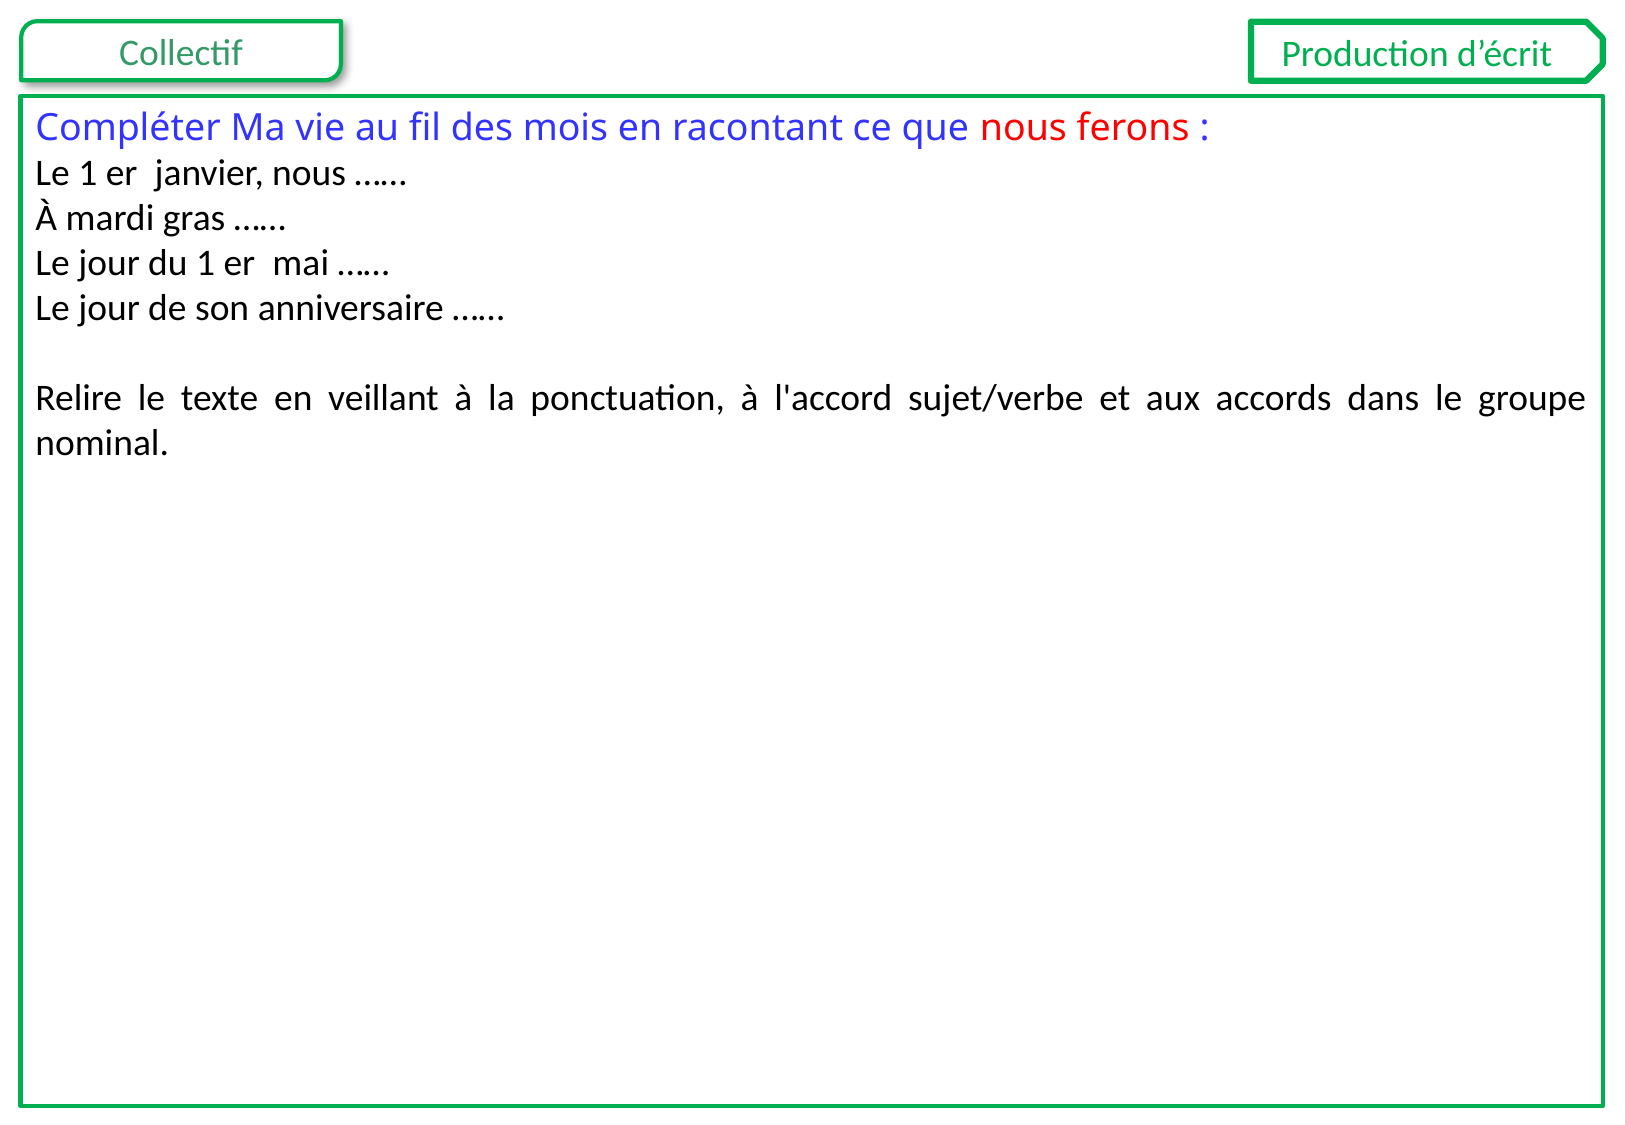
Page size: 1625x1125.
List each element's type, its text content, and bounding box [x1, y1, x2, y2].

list Compléter Ma vie au fil des mois en racontant ce que nous ferons : Le 1 er janvier, nous …… À mardi gras …… Le jour du 1 er mai …… Le jour de son anniversaire …… Relire le texte en veillant à la ponctuation, à l'accord sujet/verbe et aux accords dans le groupe nominal. [18, 94, 1605, 1108]
list Production d’écrit [1250, 21, 1584, 81]
